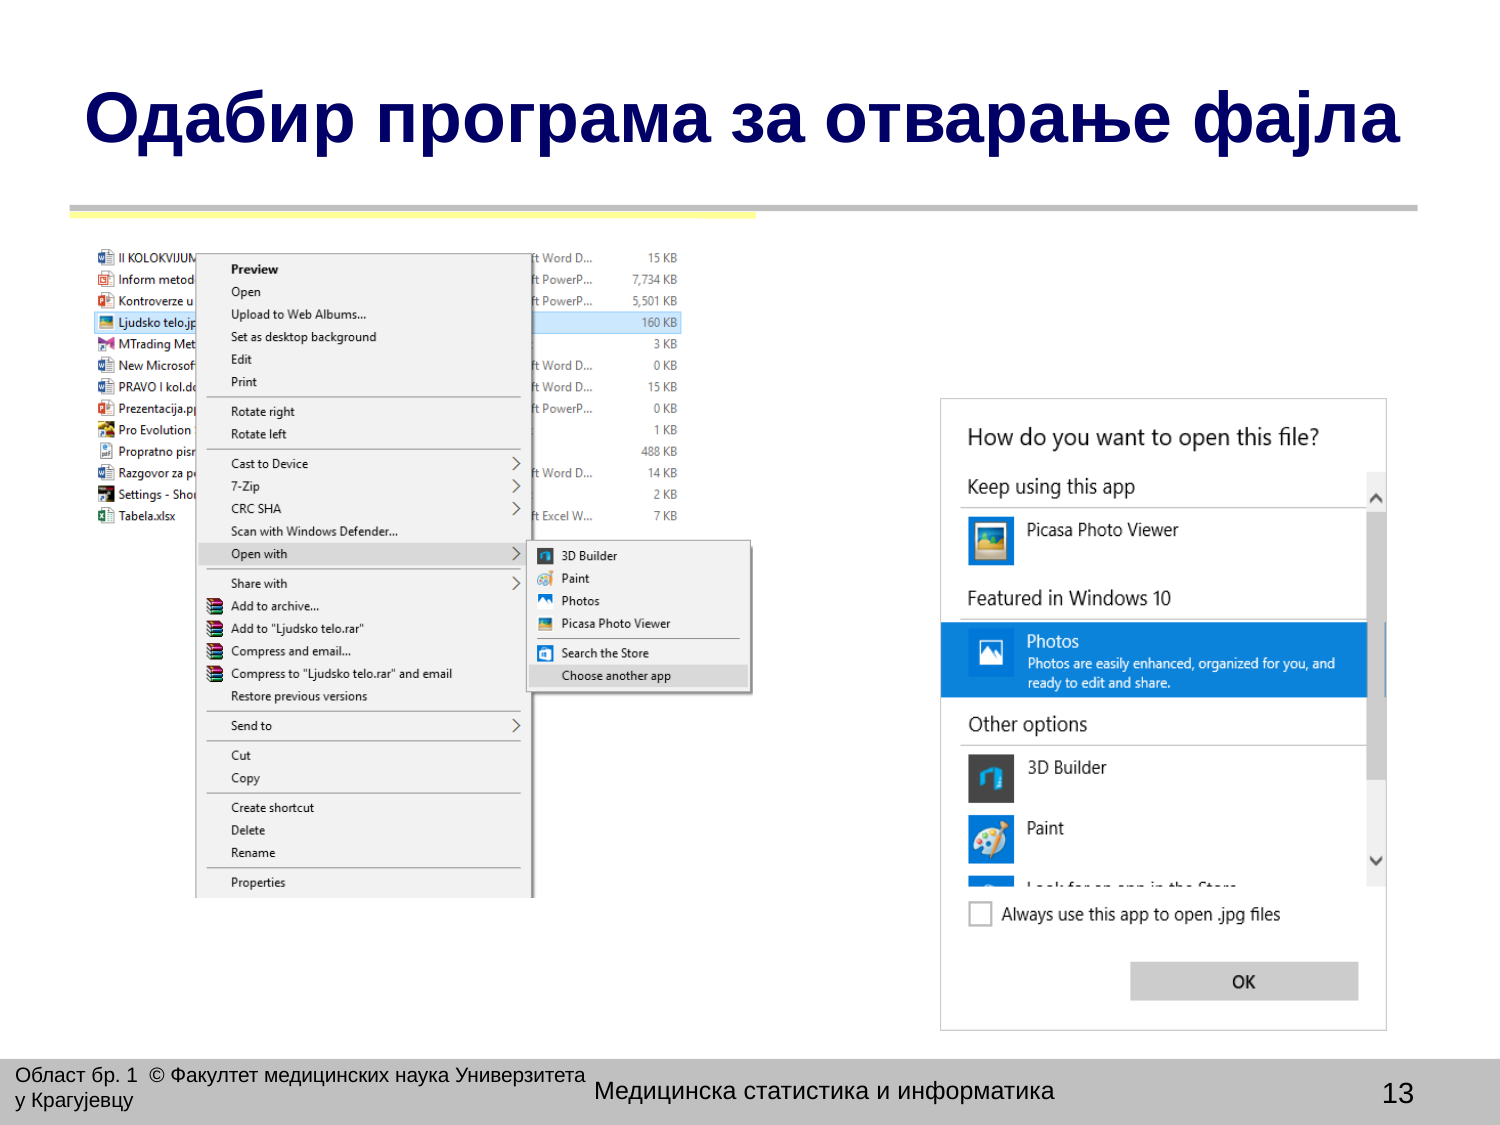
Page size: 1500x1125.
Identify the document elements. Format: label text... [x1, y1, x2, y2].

title Одабир програма за отварање фајла [69, 19, 1426, 208]
picture [92, 246, 753, 898]
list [940, 398, 1387, 1031]
slide_number 13 [1155, 1066, 1430, 1125]
slide_number Област бр. 1 © Факултет медицинских наука Универзитета у Крагујевцу [0, 1053, 614, 1108]
footer Медицинска статистика и информатика [512, 1066, 1138, 1125]
